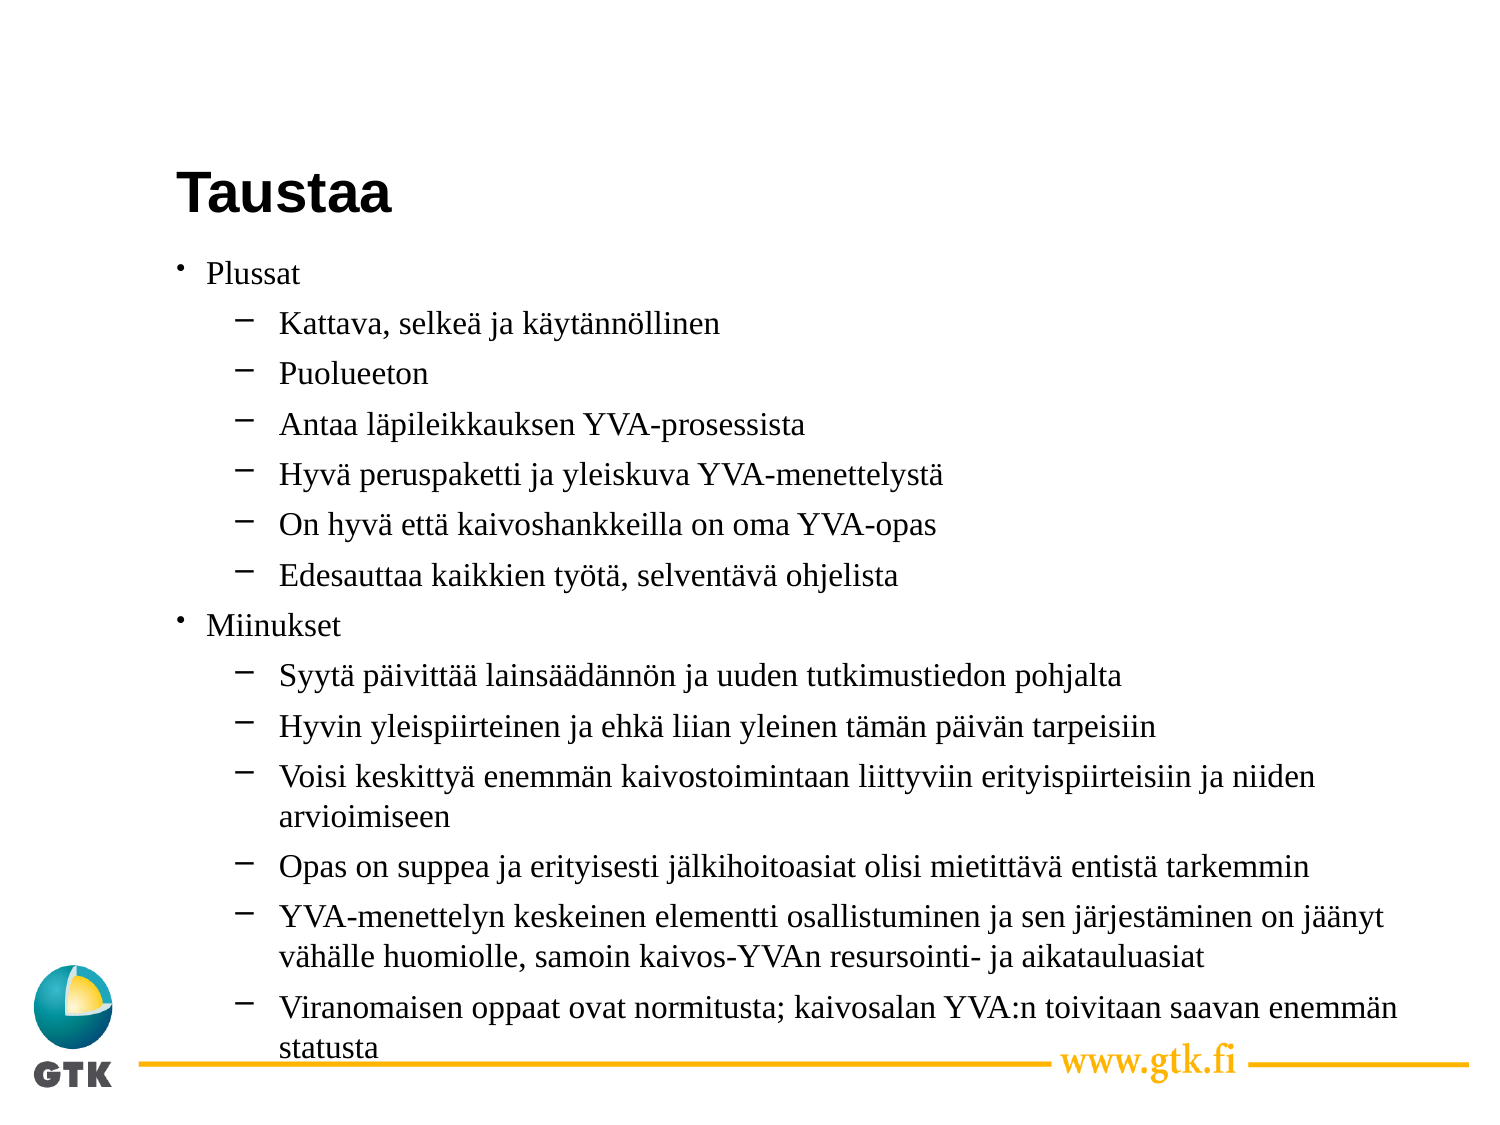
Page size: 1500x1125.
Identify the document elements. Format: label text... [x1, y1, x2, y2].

list Plussat Kattava, selkeä ja käytännöllinen Puolueeton Antaa läpileikkauksen YVA-prosessista Hyvä peruspaketti ja yleiskuva YVA-menettelystä On hyvä että kaivoshankkeilla on oma YVA-opas Edesauttaa kaikkien työtä, selventävä ohjelista Miinukset Syytä päivittää lainsäädännön ja uuden tutkimustiedon pohjalta Hyvin yleispiirteinen ja ehkä liian yleinen tämän päivän tarpeisiin Voisi keskittyä enemmän kaivostoimintaan liittyviin erityispiirteisiin ja niiden arvioimiseen Opas on suppea ja erityisesti jälkihoitoasiat olisi mietittävä entistä tarkemmin YVA-menettelyn keskeinen elementti osallistuminen ja sen järjestäminen on jäänyt vähälle huomiolle, samoin kaivos-YVAn resursointi- ja aikatauluasiat Viranomaisen oppaat ovat normitusta; kaivosalan YVA:n toivitaan saavan enemmän statusta [161, 243, 1448, 1000]
picture [131, 1032, 1478, 1092]
picture [28, 952, 118, 1094]
title Taustaa [161, 31, 1448, 232]
